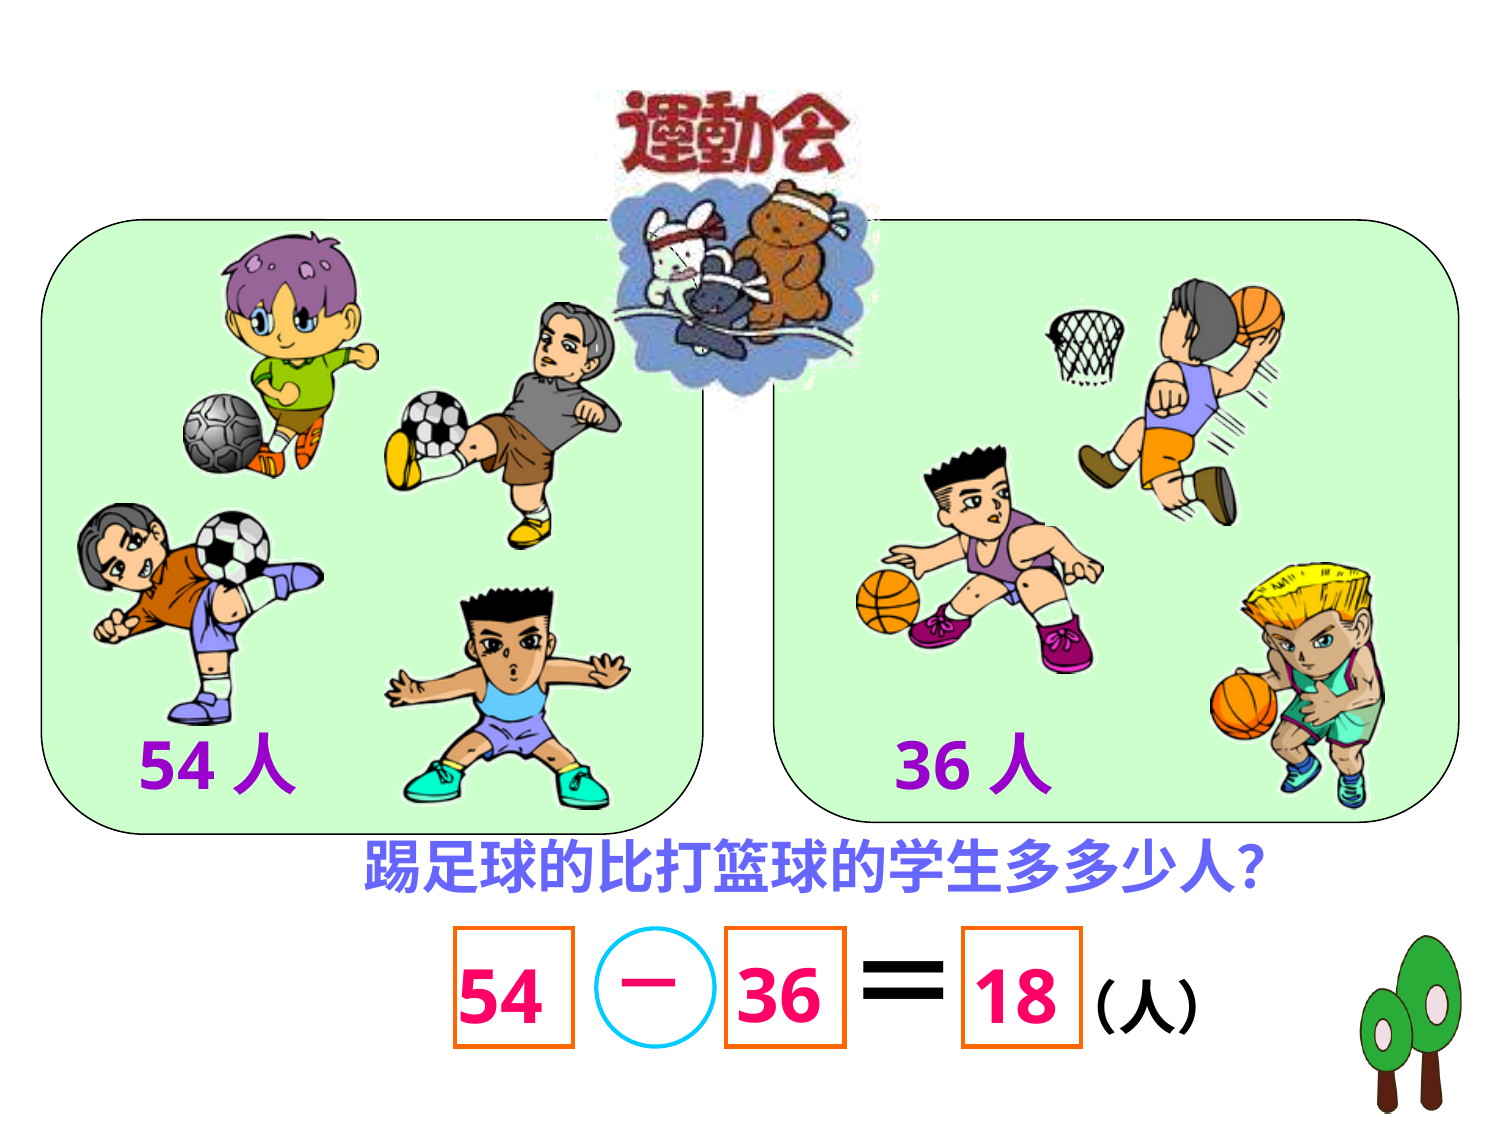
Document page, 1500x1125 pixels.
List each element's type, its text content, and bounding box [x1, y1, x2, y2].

picture [1359, 935, 1462, 1114]
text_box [773, 219, 1459, 823]
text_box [454, 904, 1081, 1055]
text_box 踢足球的比打篮球的学生多多少人？ [348, 822, 1317, 908]
text_box （人） [1081, 963, 1282, 1049]
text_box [41, 219, 703, 835]
text_box 54 [442, 941, 454, 1047]
picture [596, 90, 897, 421]
